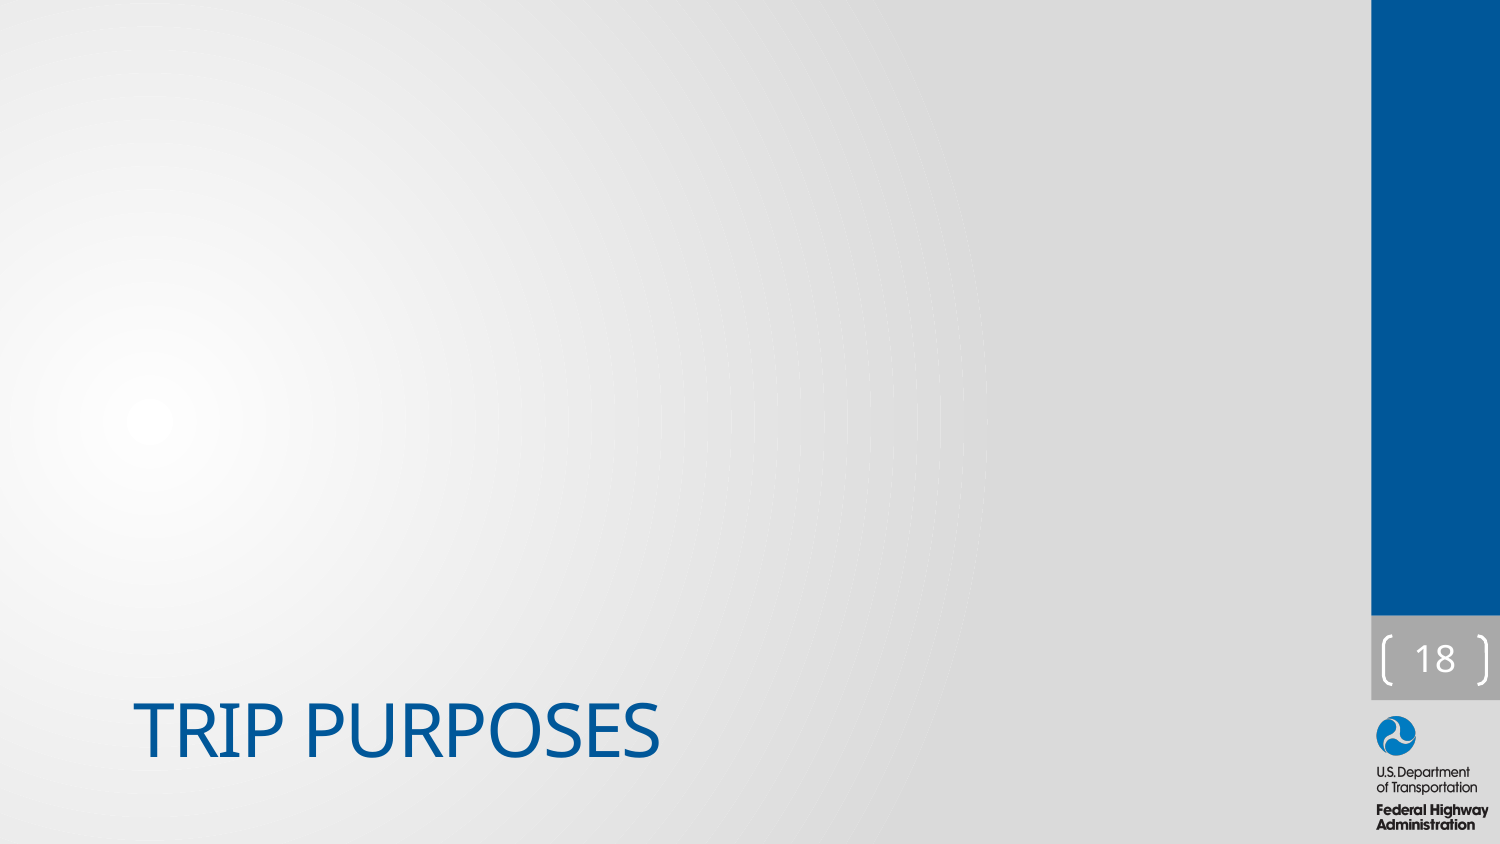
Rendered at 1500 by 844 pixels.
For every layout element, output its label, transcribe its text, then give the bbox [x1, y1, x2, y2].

title Trip purposes [118, 675, 1375, 819]
slide_number 18 [1381, 634, 1488, 687]
